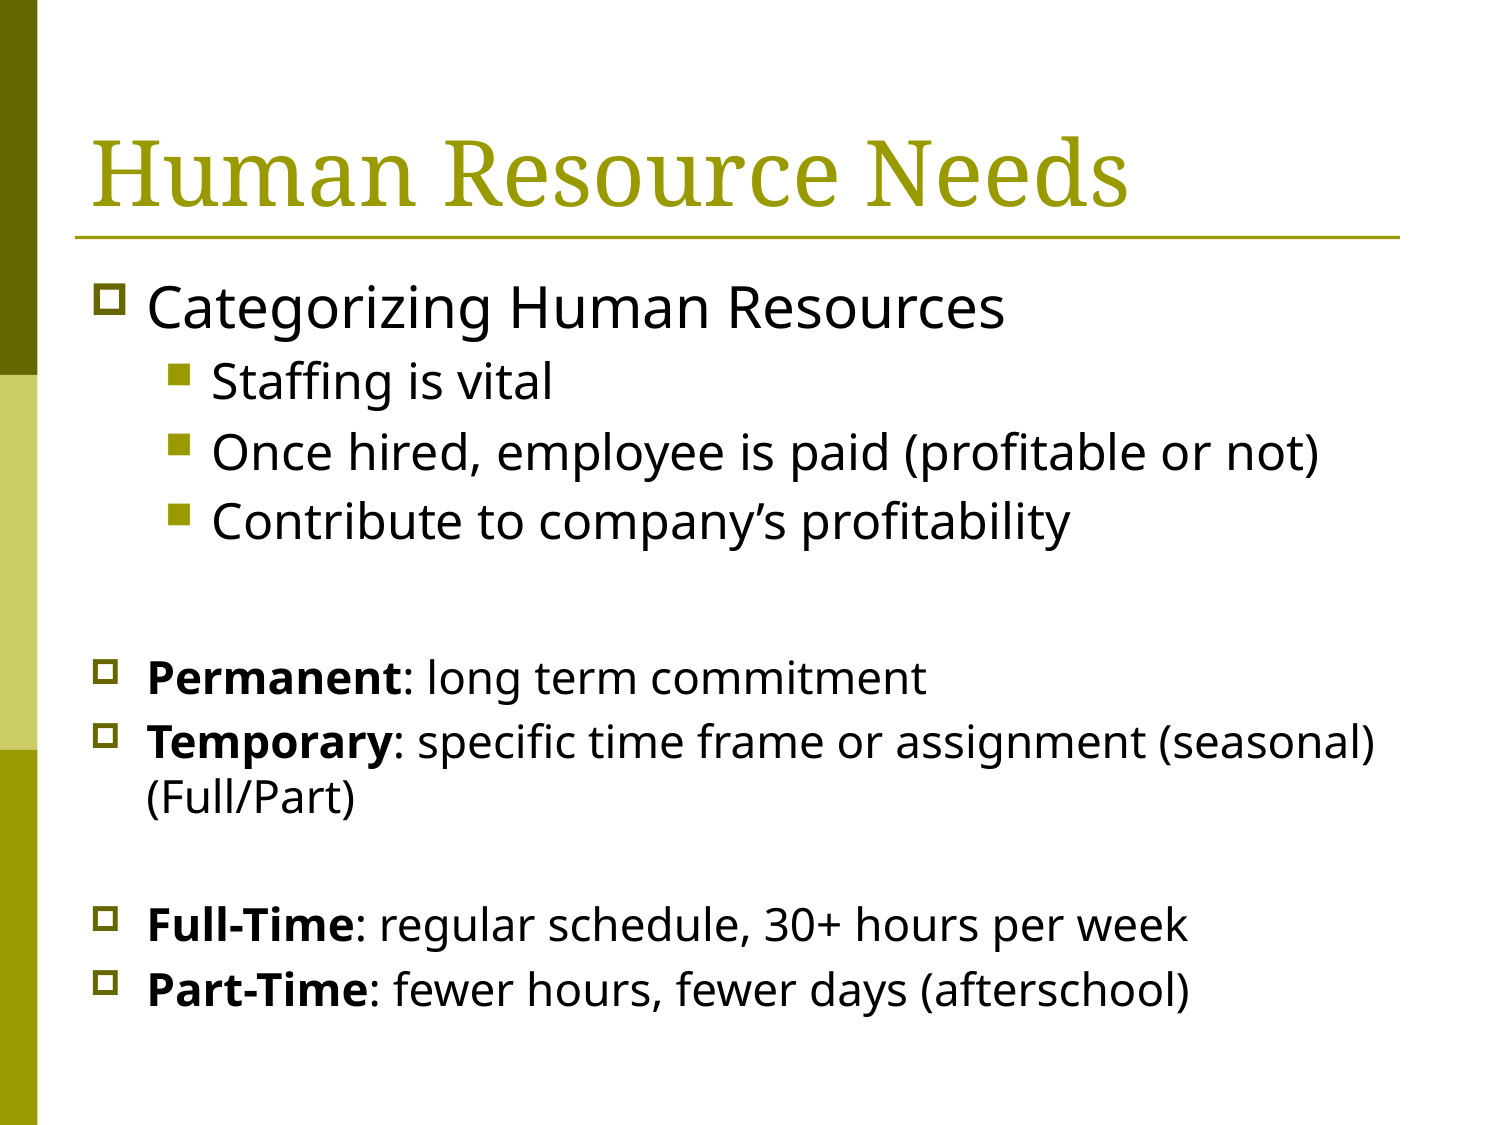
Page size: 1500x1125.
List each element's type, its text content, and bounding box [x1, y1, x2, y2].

list Categorizing Human Resources Staffing is vital Once hired, employee is paid (profitable or not) Contribute to company’s profitability Permanent: long term commitment Temporary: specific time frame or assignment (seasonal) (Full/Part) Full-Time: regular schedule, 30+ hours per week Part-Time: fewer hours, fewer days (afterschool) [74, 262, 1488, 1006]
title Human Resource Needs [74, 45, 1426, 233]
